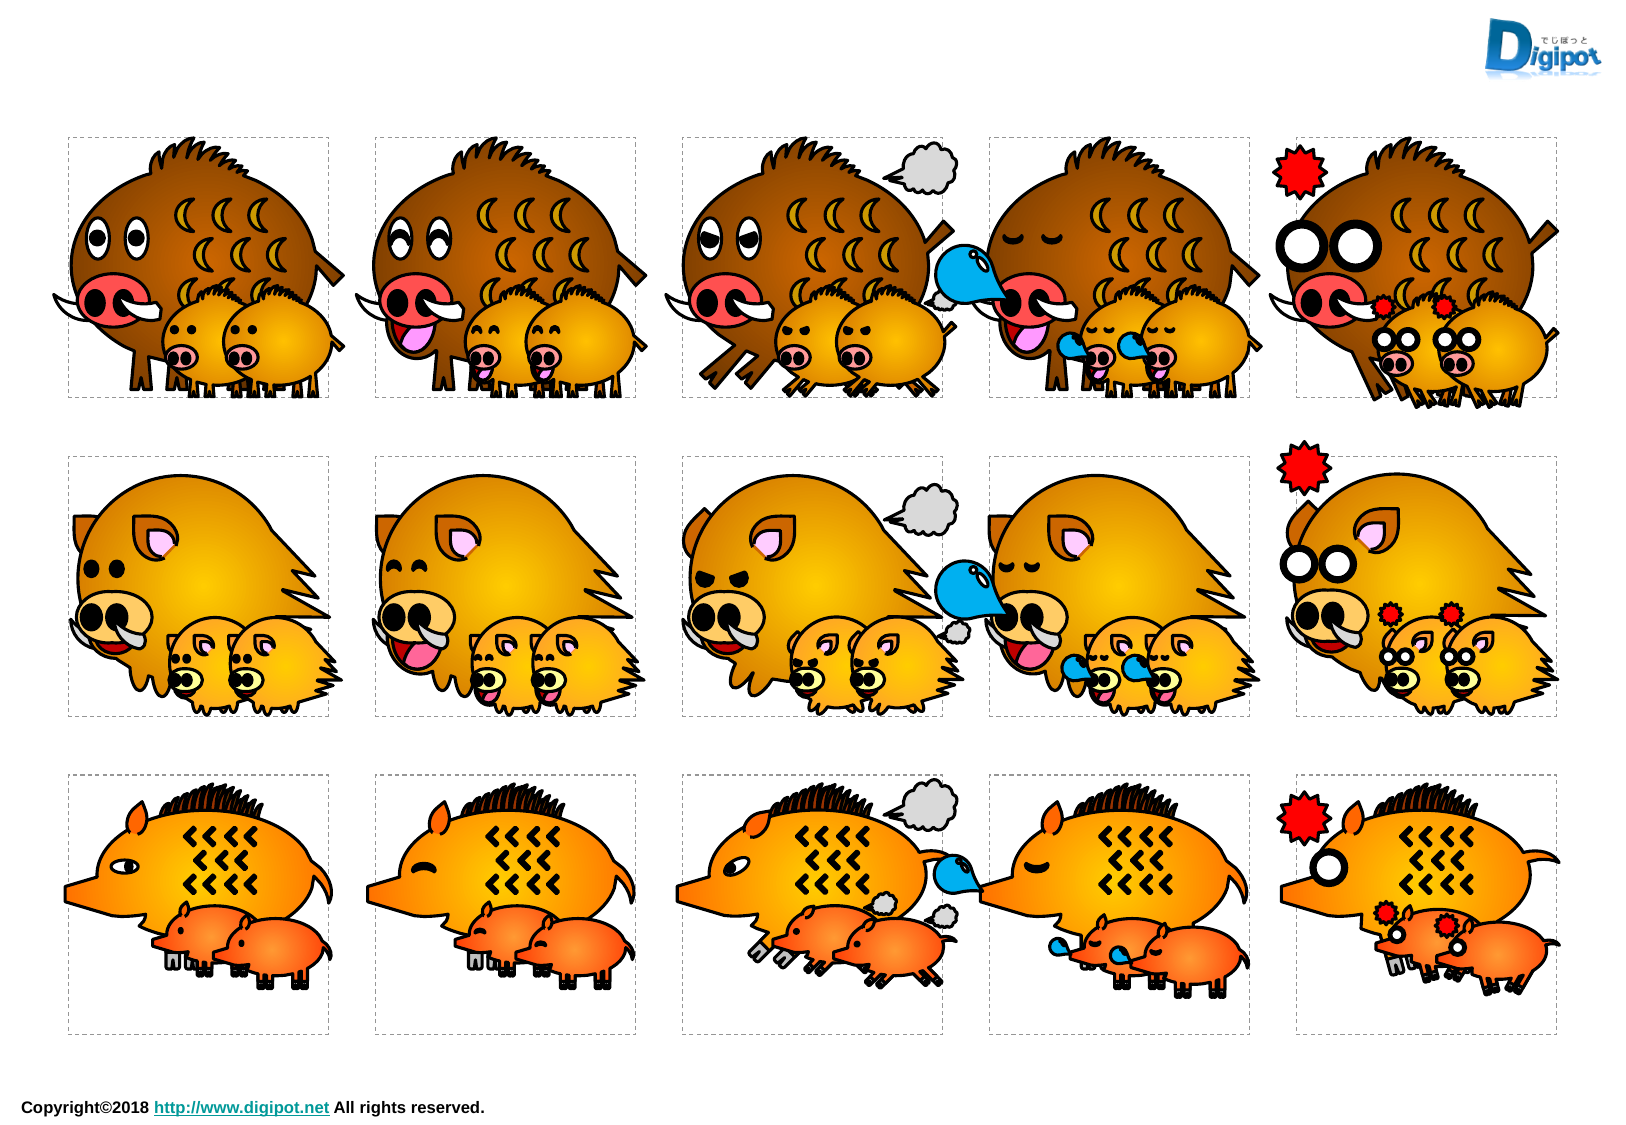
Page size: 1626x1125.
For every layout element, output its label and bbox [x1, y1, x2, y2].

text_box [682, 475, 971, 715]
text_box [935, 137, 1262, 397]
text_box [57, 137, 345, 397]
text_box [359, 137, 647, 397]
text_box [1277, 783, 1560, 996]
text_box [70, 475, 342, 716]
text_box [676, 779, 958, 989]
text_box [933, 783, 1249, 998]
text_box [1273, 137, 1559, 408]
text_box [669, 137, 934, 397]
picture [1485, 18, 1602, 82]
text_box [367, 783, 635, 989]
text_box [1277, 441, 1559, 715]
text_box [972, 475, 1260, 716]
text_box [64, 783, 332, 989]
text_box [372, 475, 645, 716]
